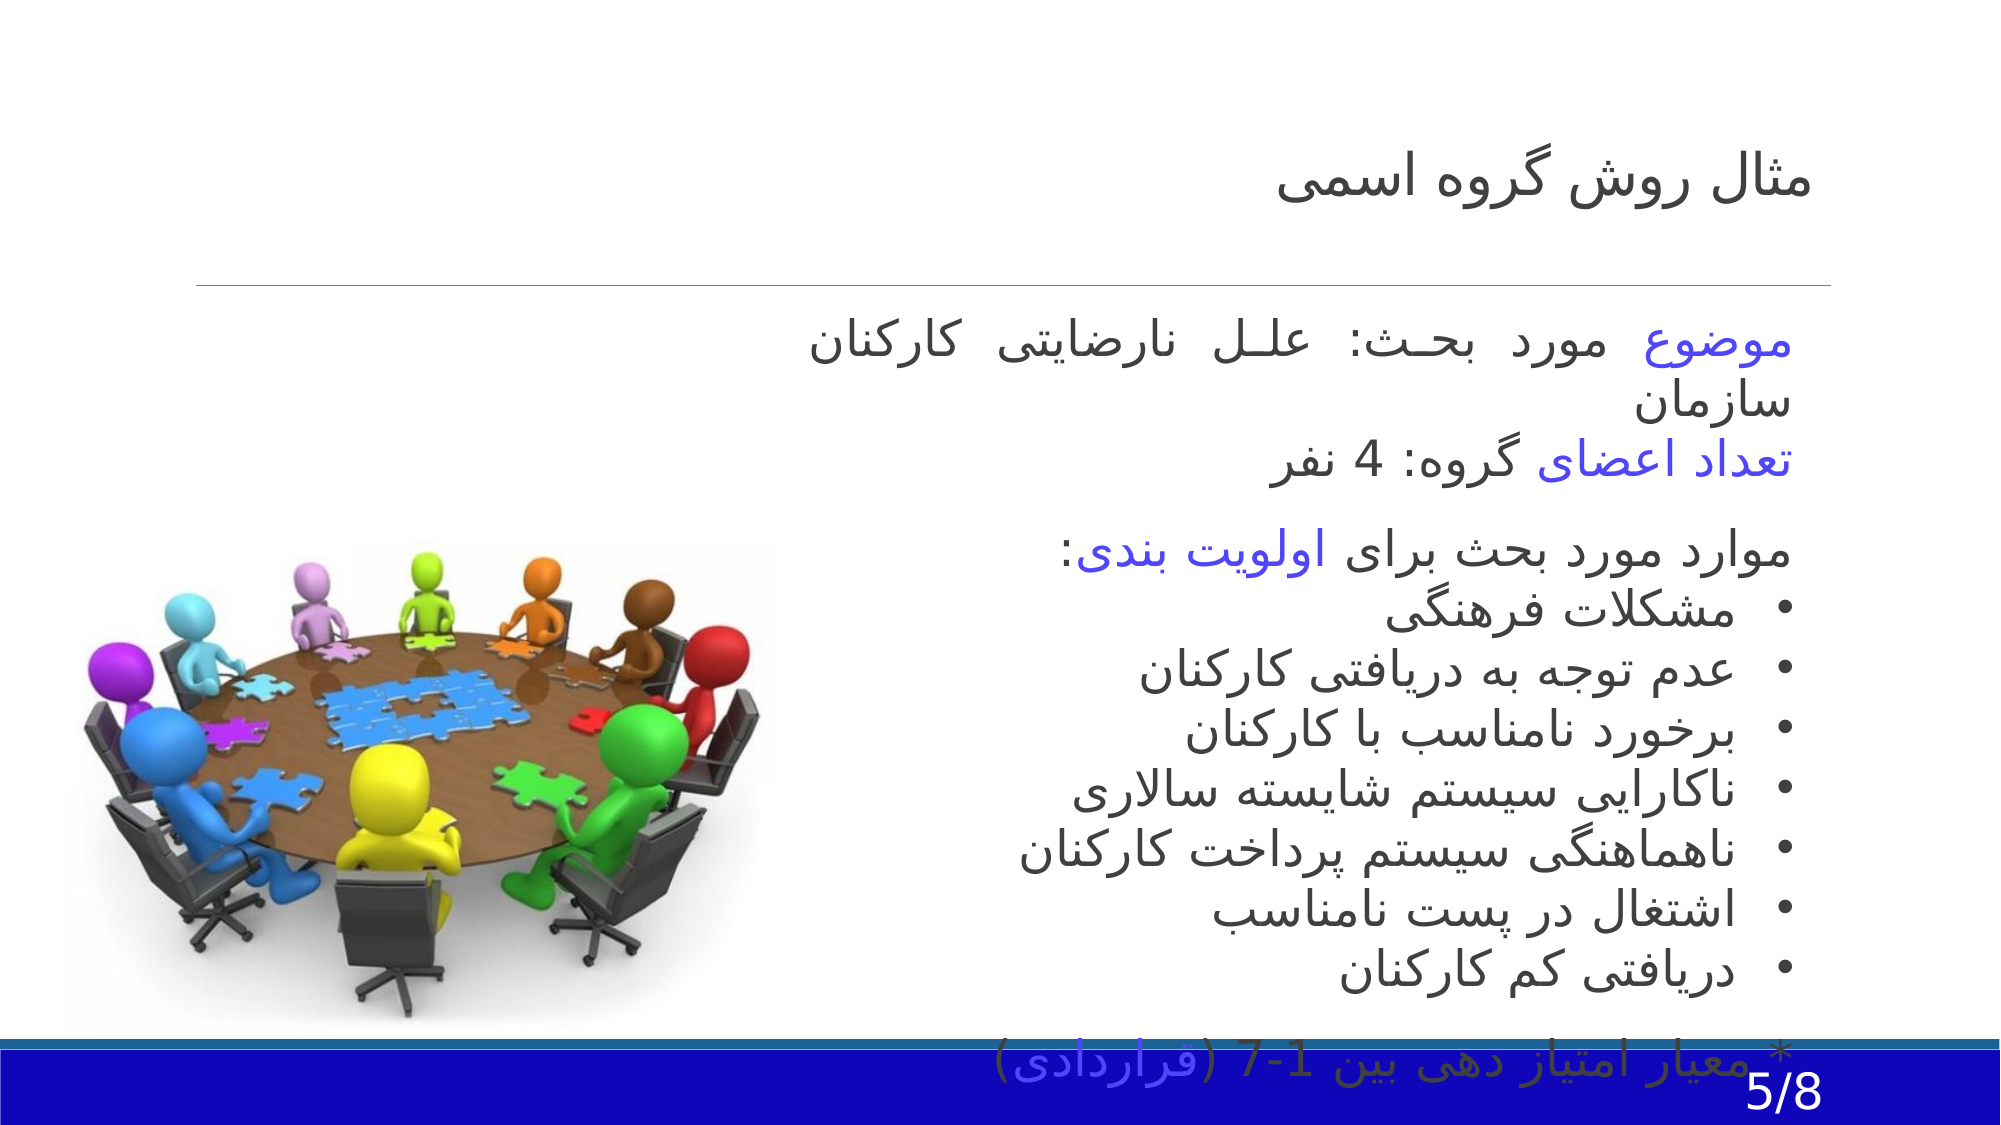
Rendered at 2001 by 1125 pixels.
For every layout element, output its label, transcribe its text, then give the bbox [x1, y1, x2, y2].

text_box مثال روش گروه اسمی [179, 46, 1830, 285]
slide_number 5/8 [1624, 1059, 1840, 1120]
picture [65, 539, 777, 1034]
text_box موضوع مورد بحث: علل نارضایتی کارکنان سازمان تعداد اعضای گروه: 4 نفر موارد مورد بحث برای اولویت بندی: مشکلات فرهنگی عدم توجه به دریافتی کارکنان برخورد نامناسب با کارکنان ناکارایی سیستم شایسته سالاری ناهماهنگی سیستم پرداخت کارکنان اشتغال در پست نامناسب دریافتی کم کارکنان * معیار امتیاز دهی بین 1-7 (قراردادی) [776, 299, 1809, 1125]
